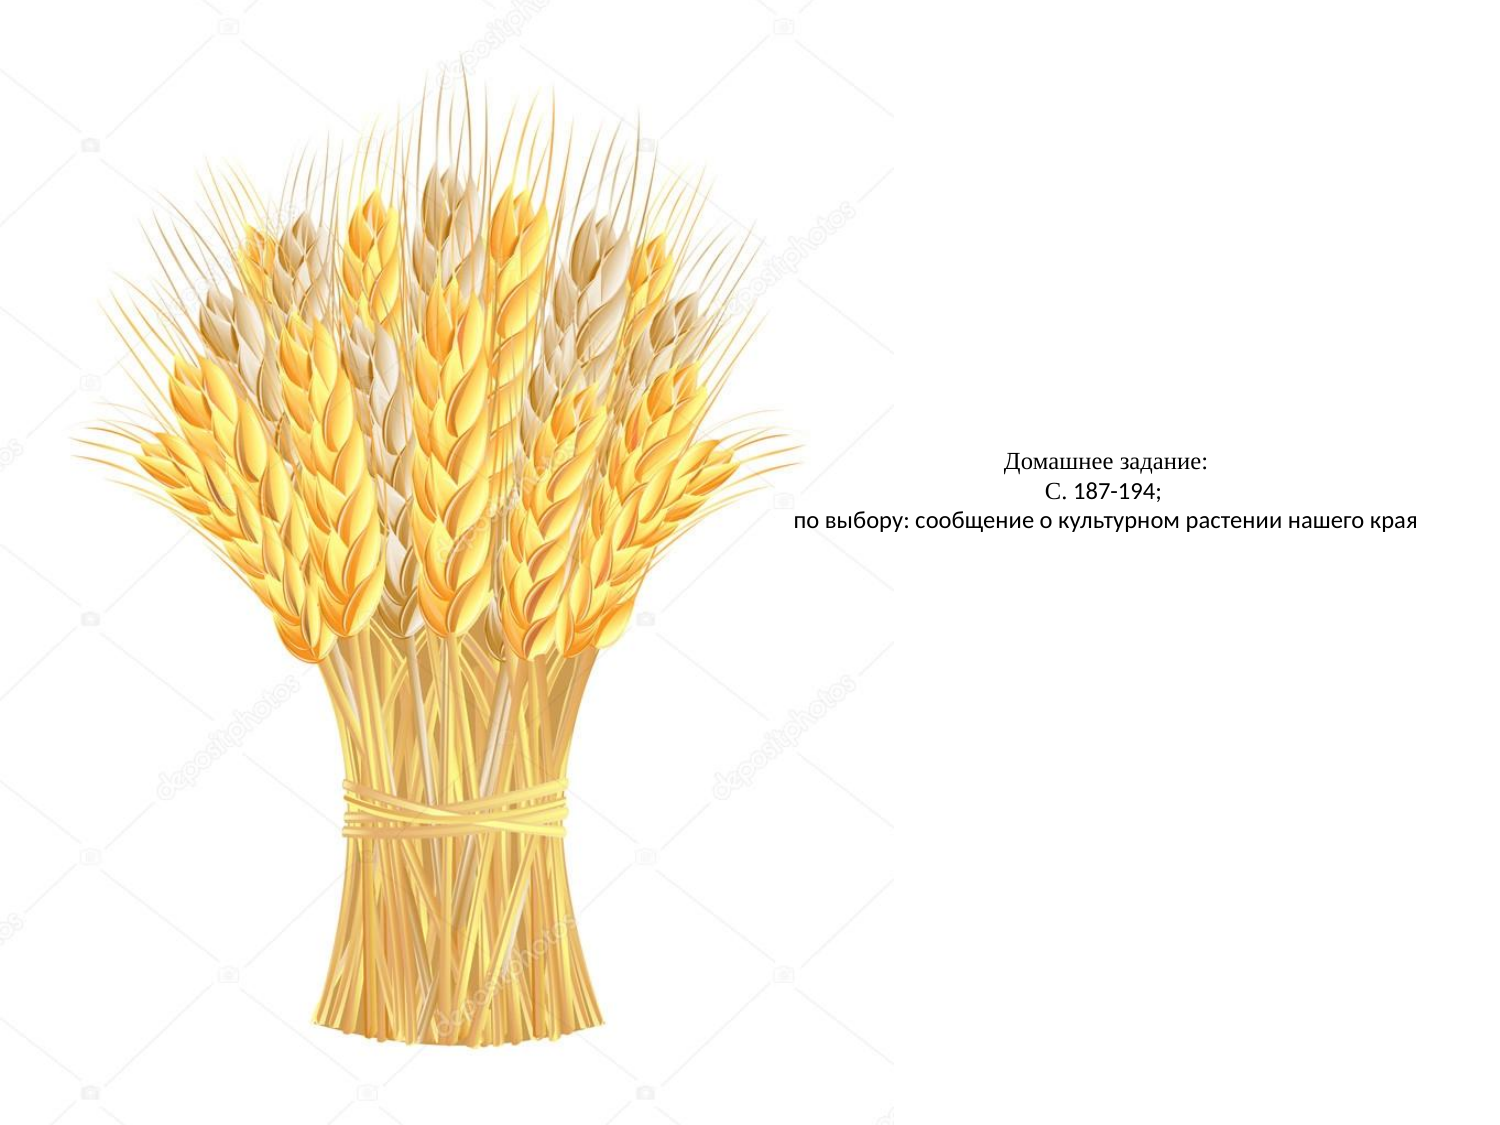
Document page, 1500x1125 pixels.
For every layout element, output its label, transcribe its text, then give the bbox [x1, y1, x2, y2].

picture [0, 0, 894, 1125]
title Домашнее задание: С. 187-194; по выбору: сообщение о культурном растении нашего края [898, 425, 1450, 613]
